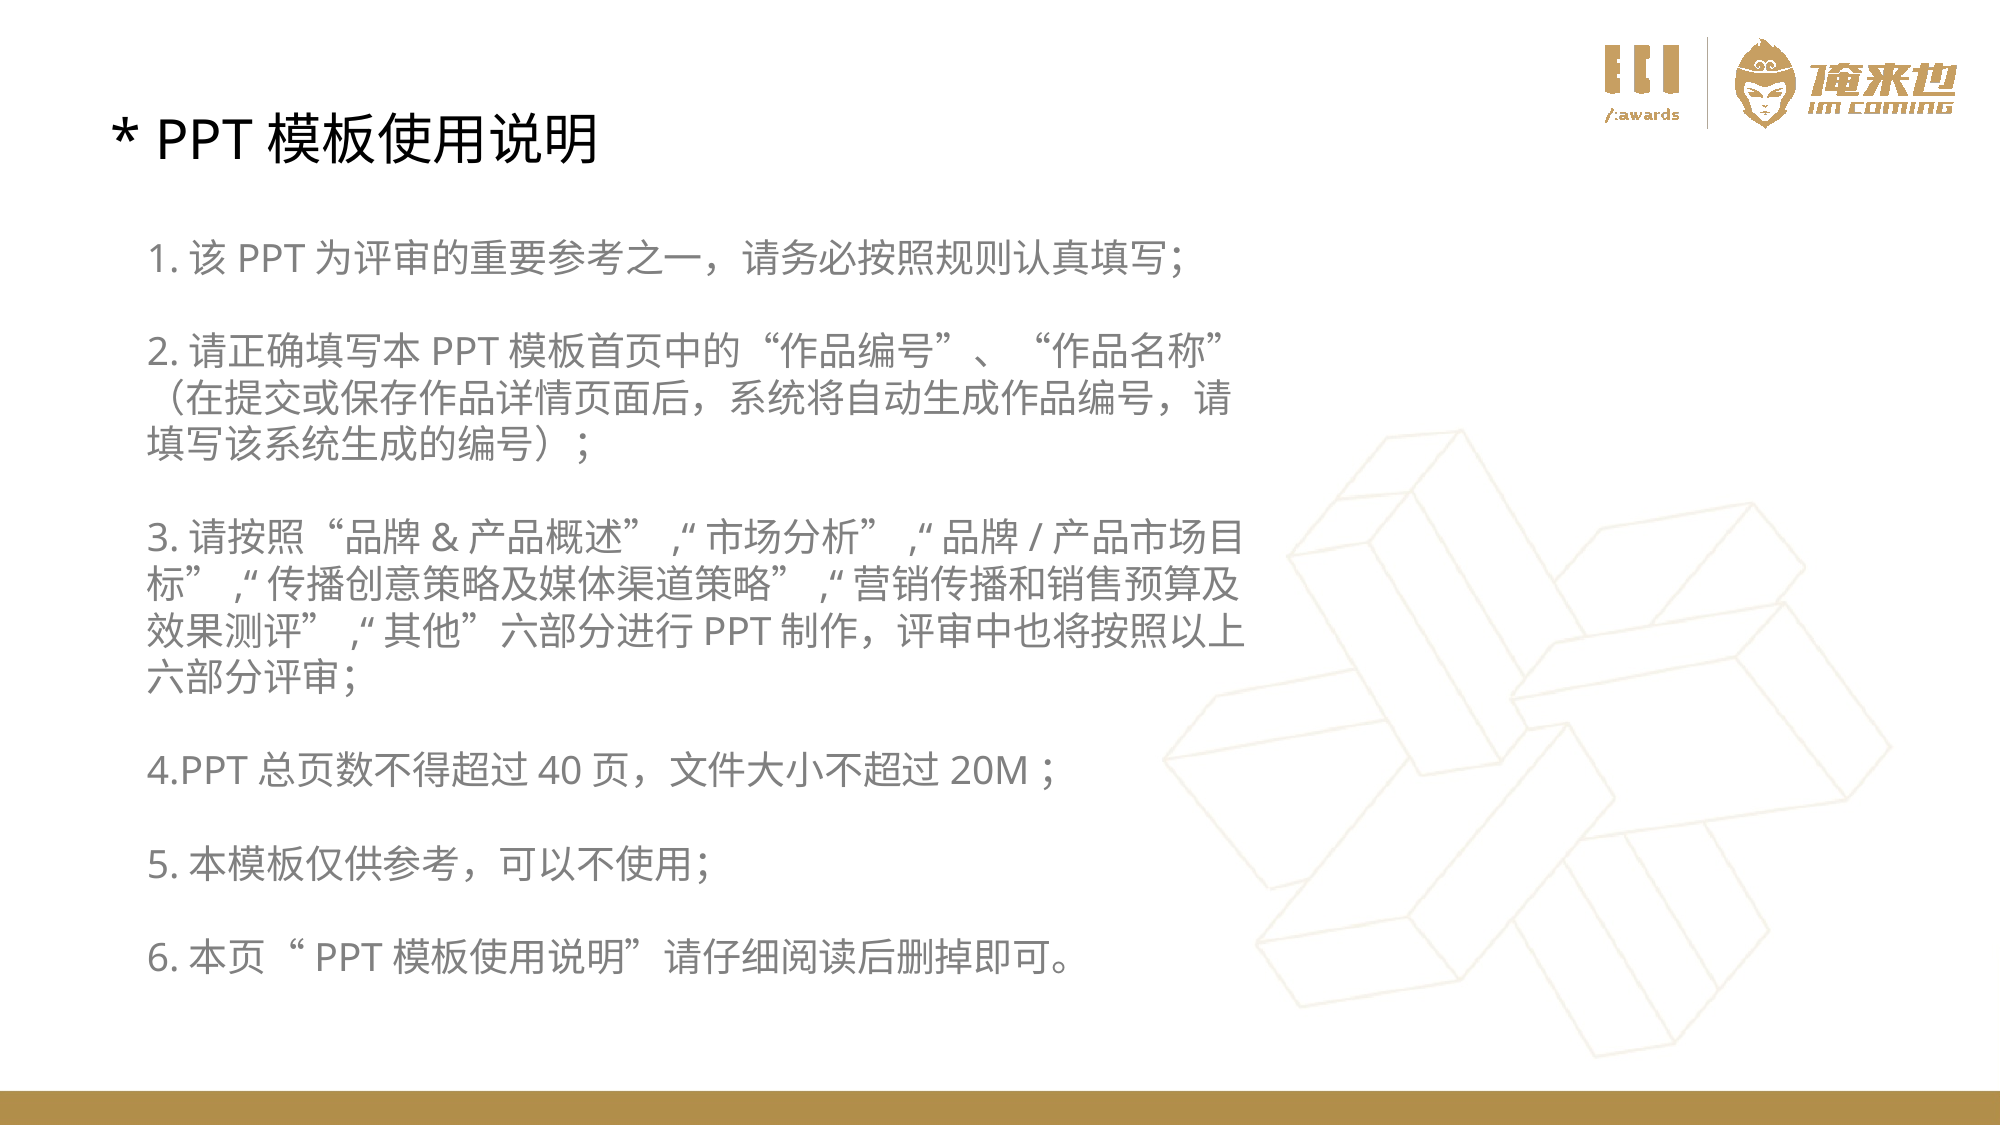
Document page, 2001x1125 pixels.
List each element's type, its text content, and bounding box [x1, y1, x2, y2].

text_box * PPT模板使用说明 [95, 96, 1061, 179]
picture [0, 0, 2000, 1125]
text_box 1.该PPT为评审的重要参考之一，请务必按照规则认真填写； 2.请正确填写本PPT模板首页中的“作品编号”、“作品名称”（在提交或保存作品详情页面后，系统将自动生成作品编号，请填写该系统生成的编号）； 3.请按照“品牌&产品概述”,“市场分析”,“品牌/产品市场目标”,“传播创意策略及媒体渠道策略”,“营销传播和销售预算及效果测评”,“其他”六部分进行PPT制作，评审中也将按照以上六部分评审； 4.PPT总页数不得超过40页，文件大小不超过20M； 5.本模板仅供参考，可以不使用； 6.本页“PPT模板使用说明”请仔细阅读后删掉即可。 [132, 226, 1285, 1093]
